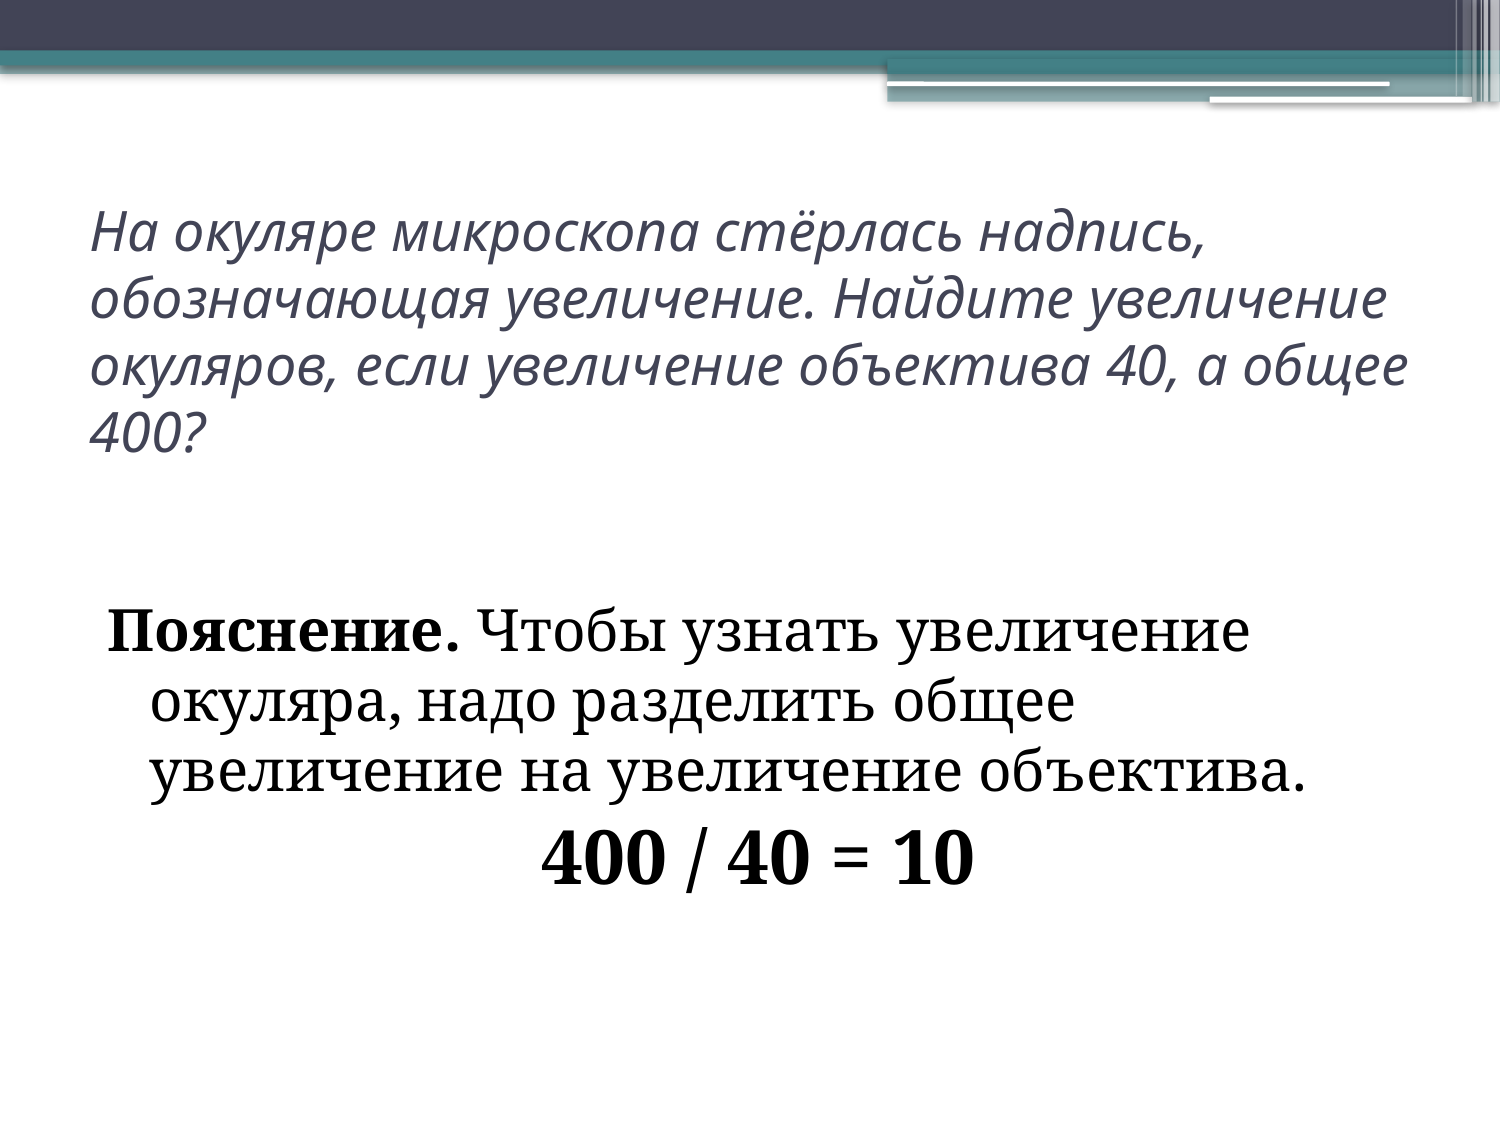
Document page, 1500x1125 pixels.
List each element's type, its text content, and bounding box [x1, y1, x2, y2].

list Пояснение. Чтобы узнать увеличение окуляра, надо разделить общее увеличение на увеличение объектива. 400 / 40 = 10 [75, 586, 1425, 1079]
title На окуляре микроскопа стёрлась надпись, обозначающая увеличение. Найдите увеличение окуляров, если увеличение объектива 40, а общее 400? [75, 187, 1459, 539]
